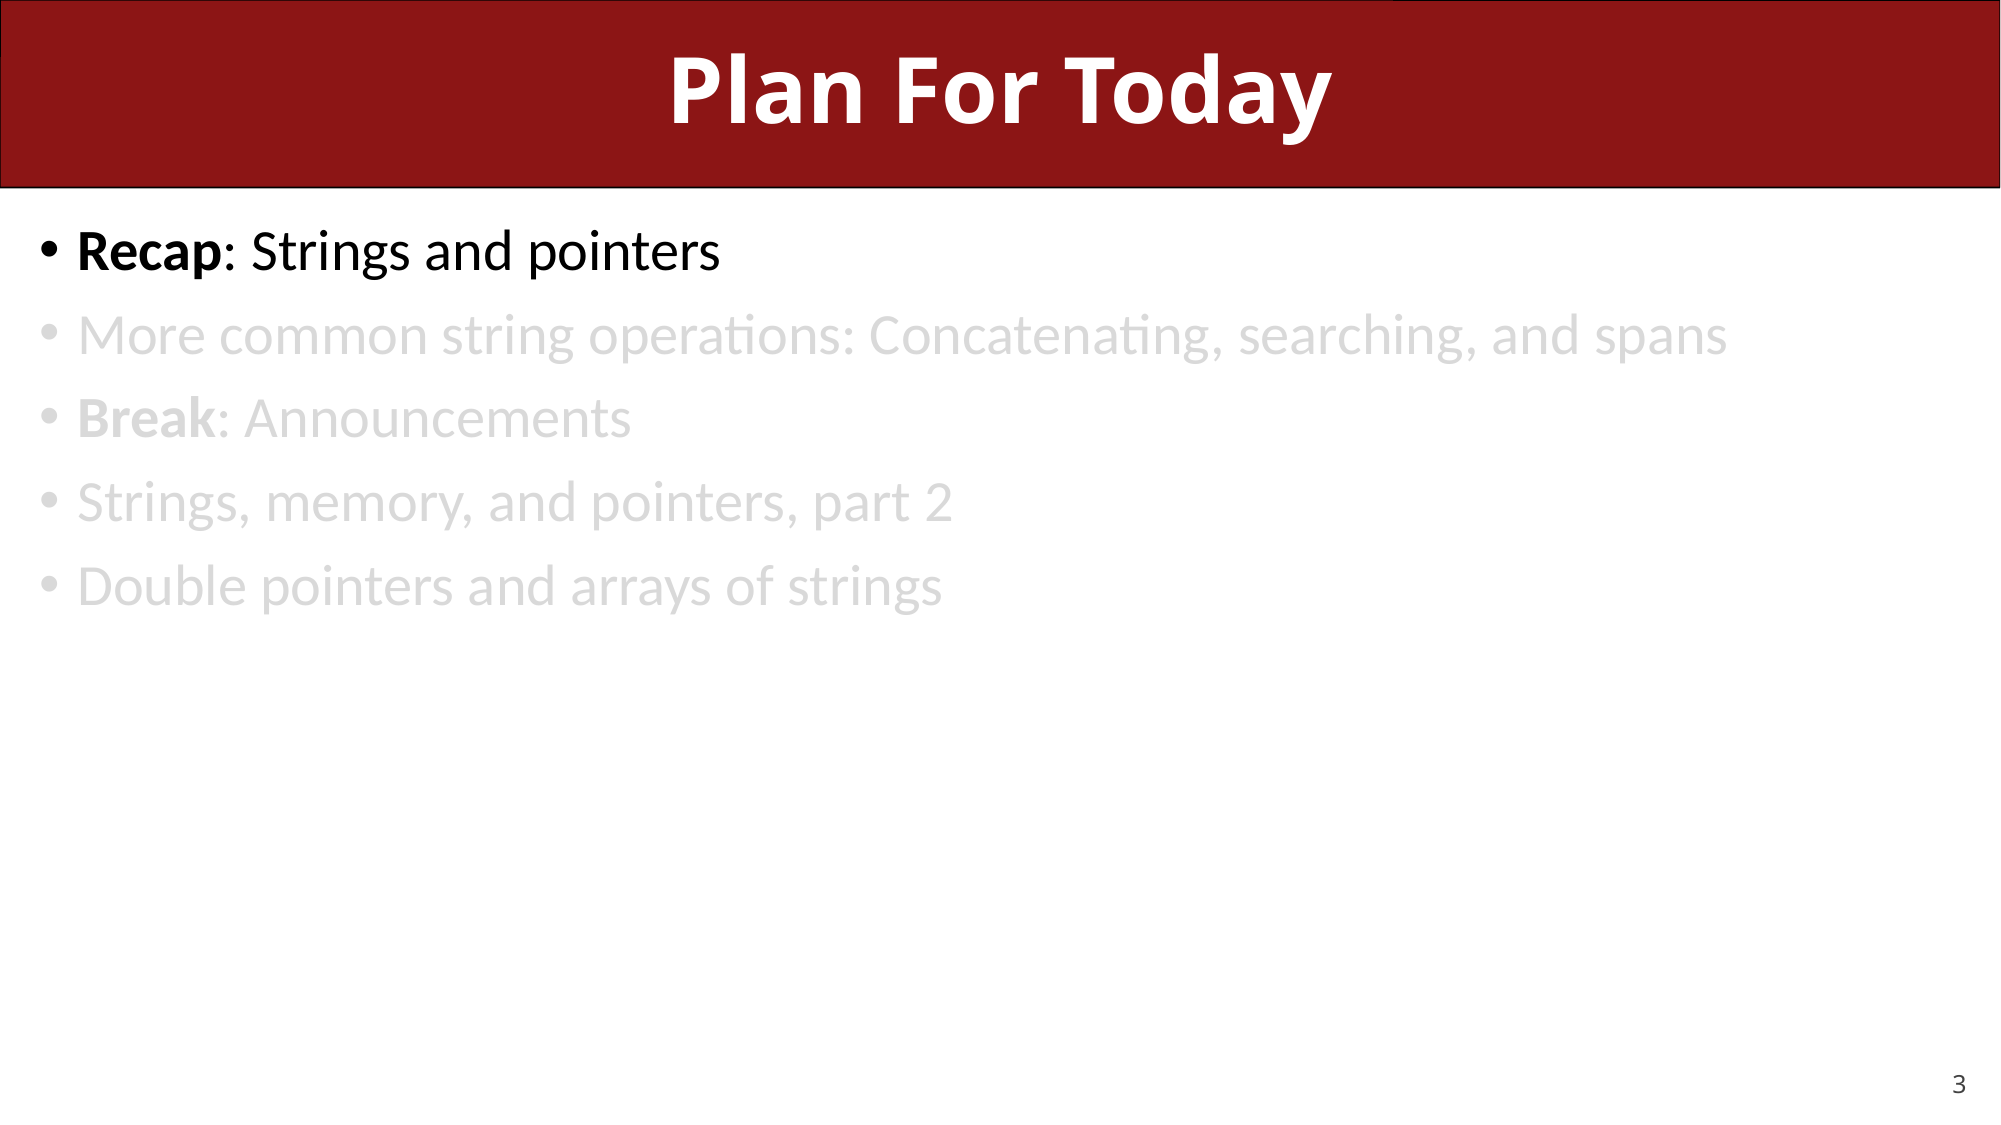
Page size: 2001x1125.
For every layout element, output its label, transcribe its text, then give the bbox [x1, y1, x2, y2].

title Plan For Today [75, 0, 1925, 188]
list Recap: Strings and pointers More common string operations: Concatenating, searching, and spans Break: Announcements Strings, memory, and pointers, part 2 Double pointers and arrays of strings [24, 212, 1963, 1113]
